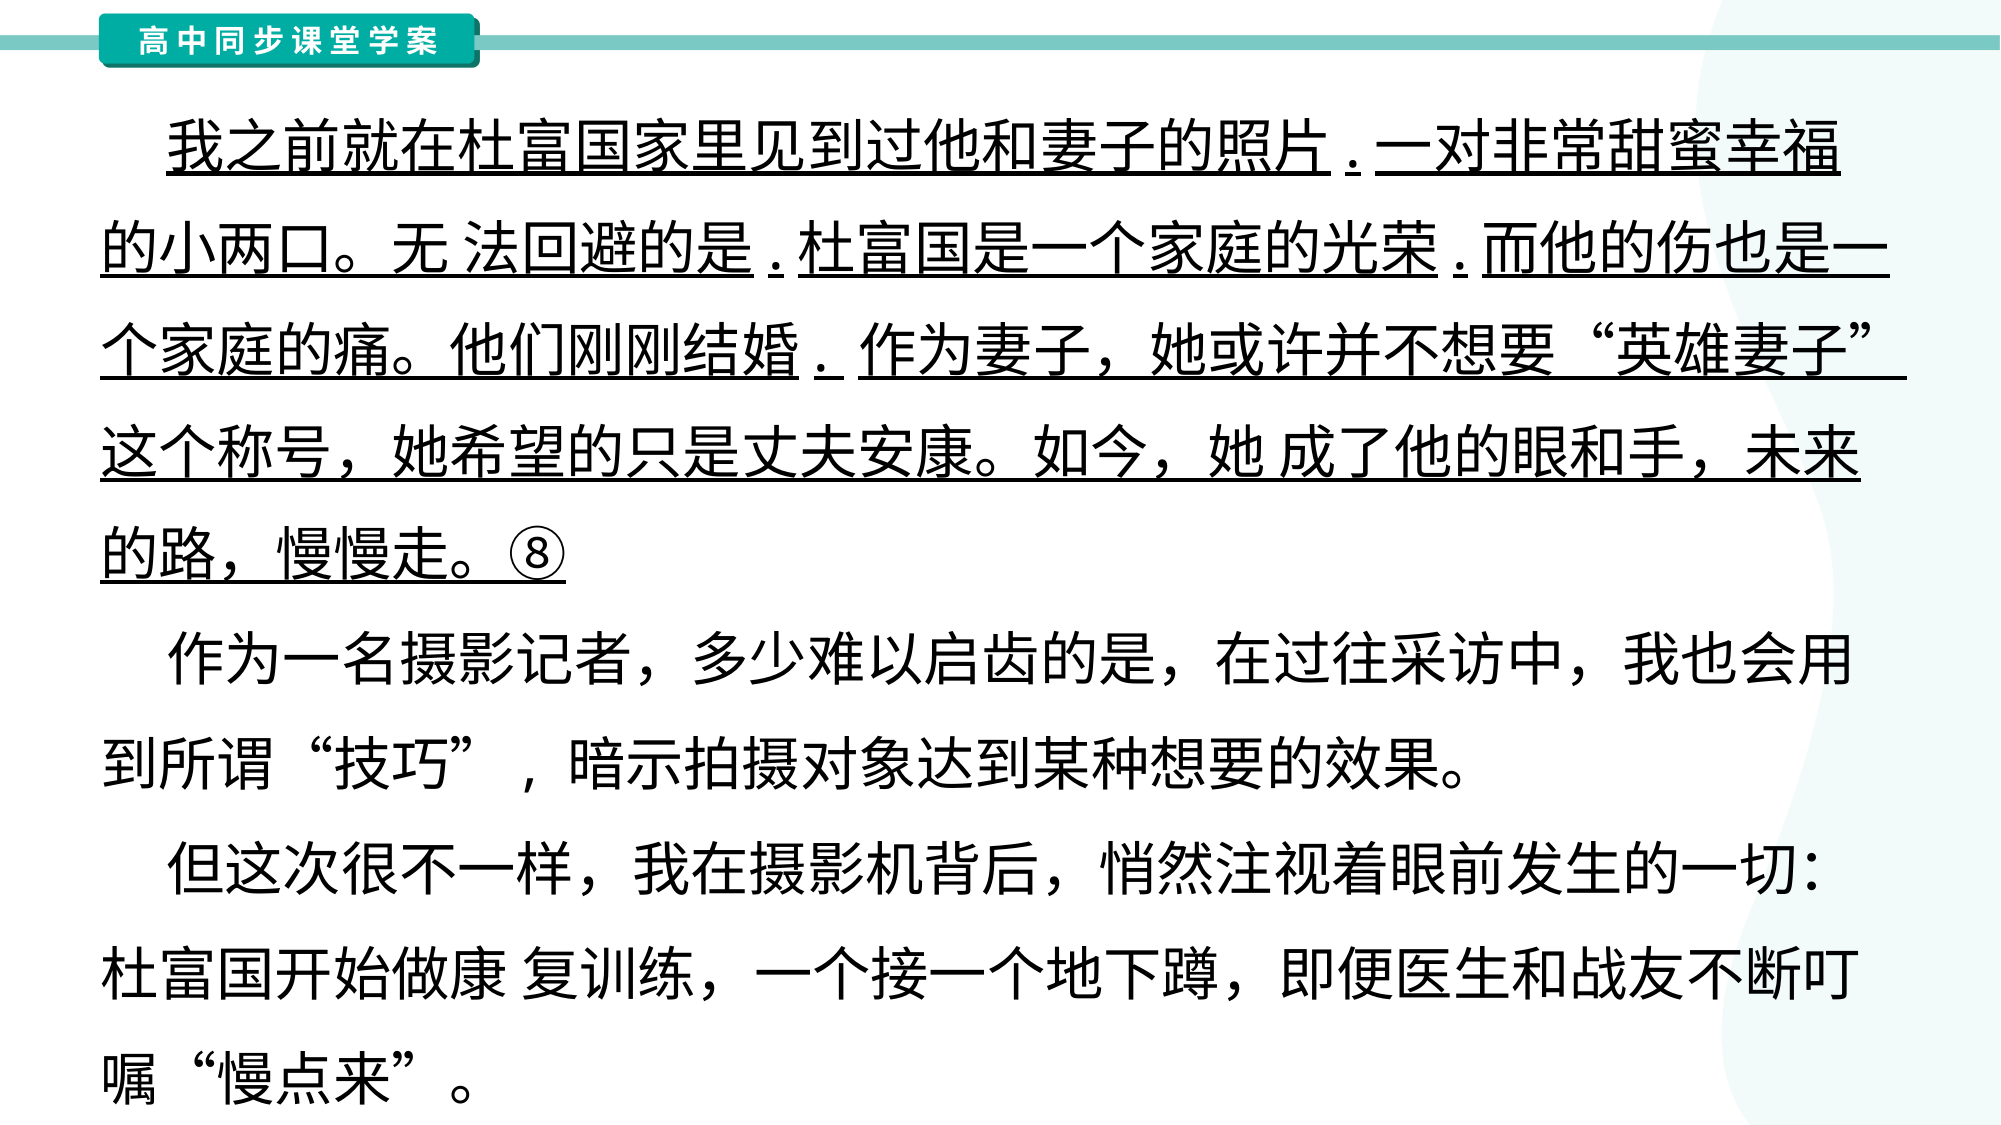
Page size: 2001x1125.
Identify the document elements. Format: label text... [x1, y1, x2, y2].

picture [0, 0, 2000, 1125]
text_box 我之前就在杜富国家里见到过他和妻子的照片.一对非常甜蜜幸福 的小两口。无 法回避的是.杜富国是一个家庭的光荣.而他的伤也是一 个家庭的痛。他们刚刚结婚. 作为妻子，她或许并不想要“英雄妻子” 这个称号，她希望的只是丈夫安康。如今，她 成了他的眼和手，未来 的路，慢慢走。⑧ 作为一名摄影记者，多少难以启齿的是，在过往采访中，我也会用 到所谓“技巧”, 暗示拍摄对象达到某种想要的效果。 但这次很不一样，我在摄影机背后，悄然注视着眼前发生的一切： 杜富国开始做康 复训练，一个接一个地下蹲，即便医生和战友不断叮 嘱“慢点来”。 [100, 76, 1899, 1098]
